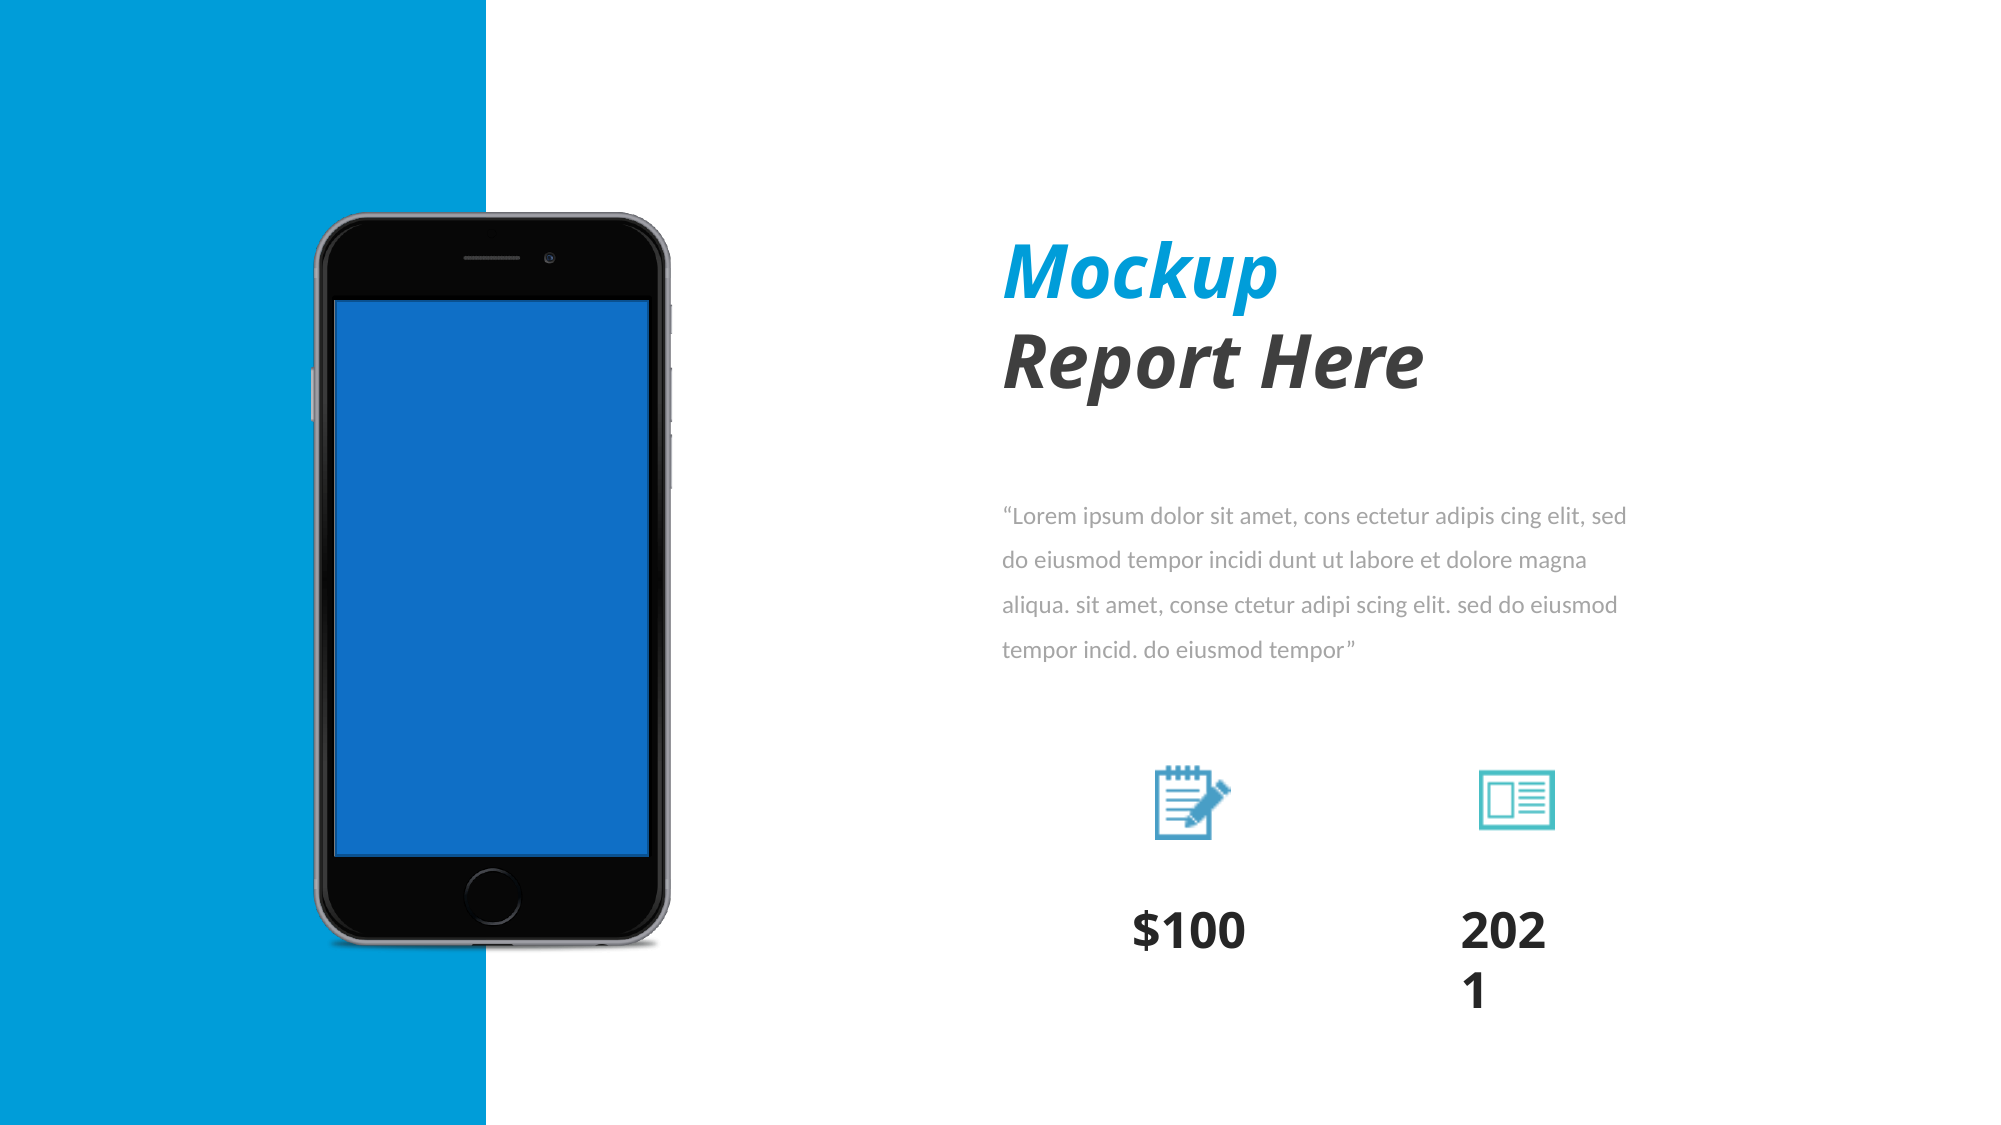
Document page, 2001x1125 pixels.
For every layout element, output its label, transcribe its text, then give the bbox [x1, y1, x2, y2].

text_box Mockup Report Here [987, 216, 1654, 412]
text_box “Lorem ipsum dolor sit amet, cons ectetur adipis cing elit, sed do eiusmod tempor incidi dunt ut labore et dolore magna aliqua. sit amet, conse ctetur adipi scing elit. sed do eiusmod tempor incid. do eiusmod tempor” [987, 476, 1654, 672]
picture [1155, 764, 1231, 840]
text_box $100 [1117, 890, 1268, 966]
text_box [335, 301, 648, 856]
text_box 2021 [1445, 890, 1590, 1026]
picture [1479, 764, 1556, 840]
picture [312, 212, 673, 954]
